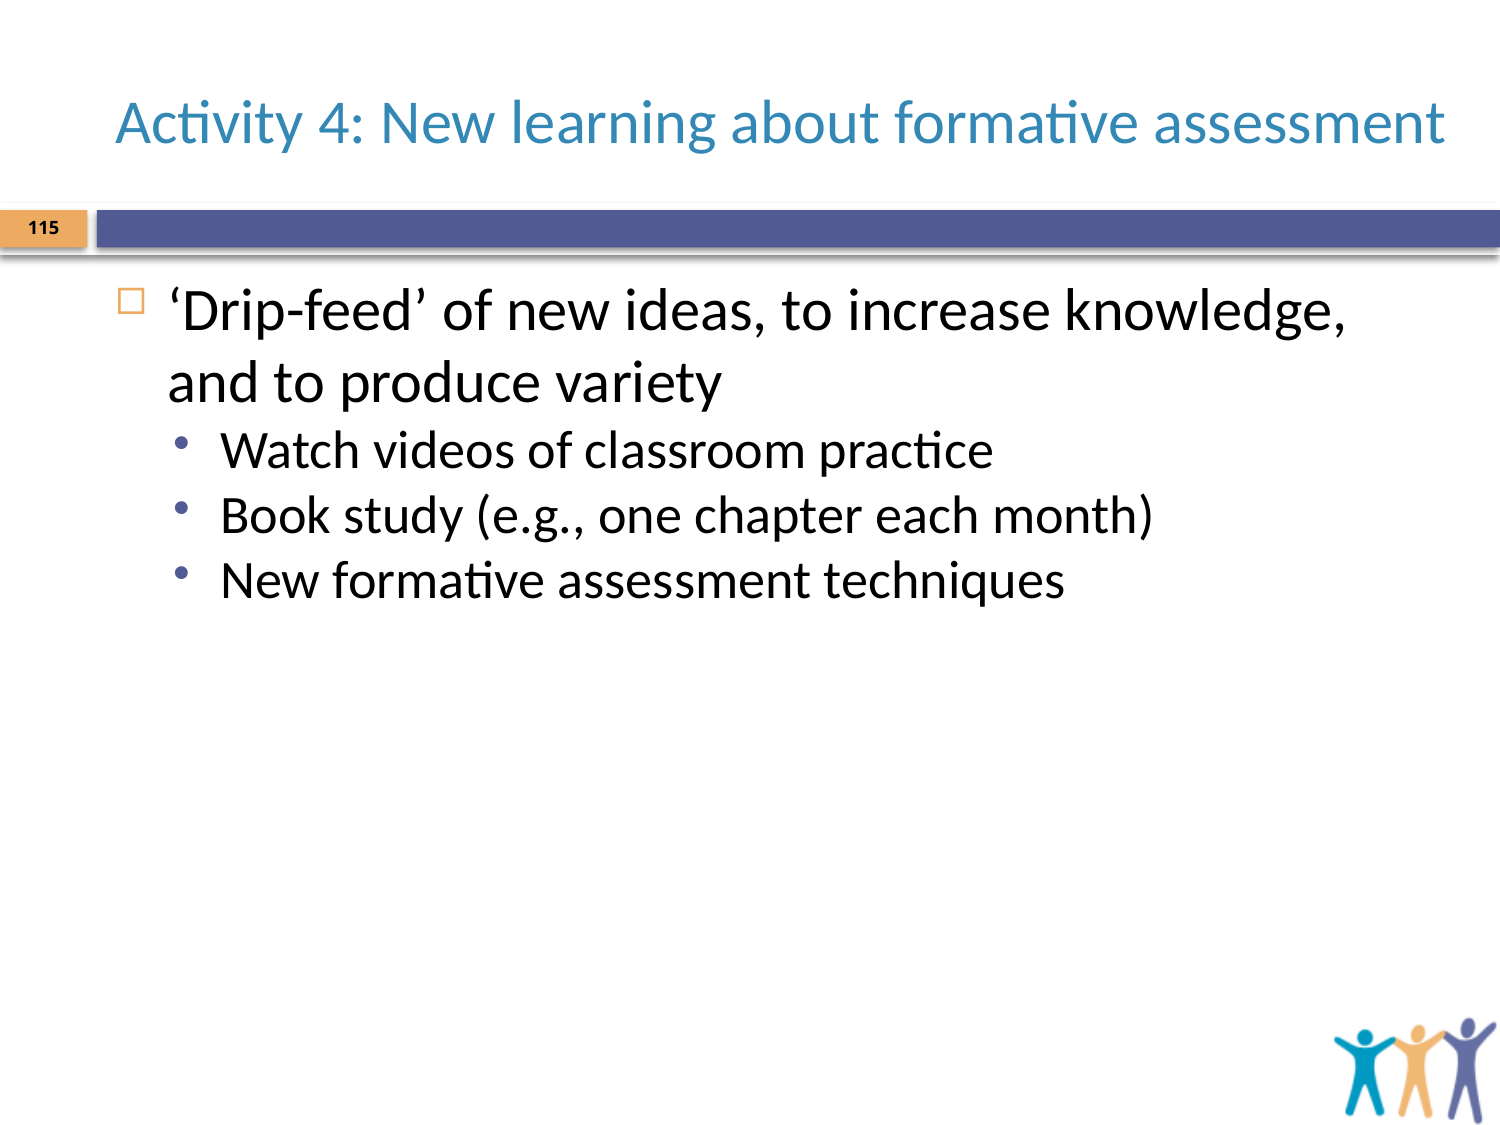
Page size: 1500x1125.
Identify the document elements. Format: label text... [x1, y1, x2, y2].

slide_number 115 [0, 208, 88, 249]
title Activity 4: New learning about formative assessment [100, 37, 1500, 200]
list ‘Drip-feed’ of new ideas, to increase knowledge, and to produce variety Watch videos of classroom practice Book study (e.g., one chapter each month) New formative assessment techniques [100, 262, 1438, 1000]
